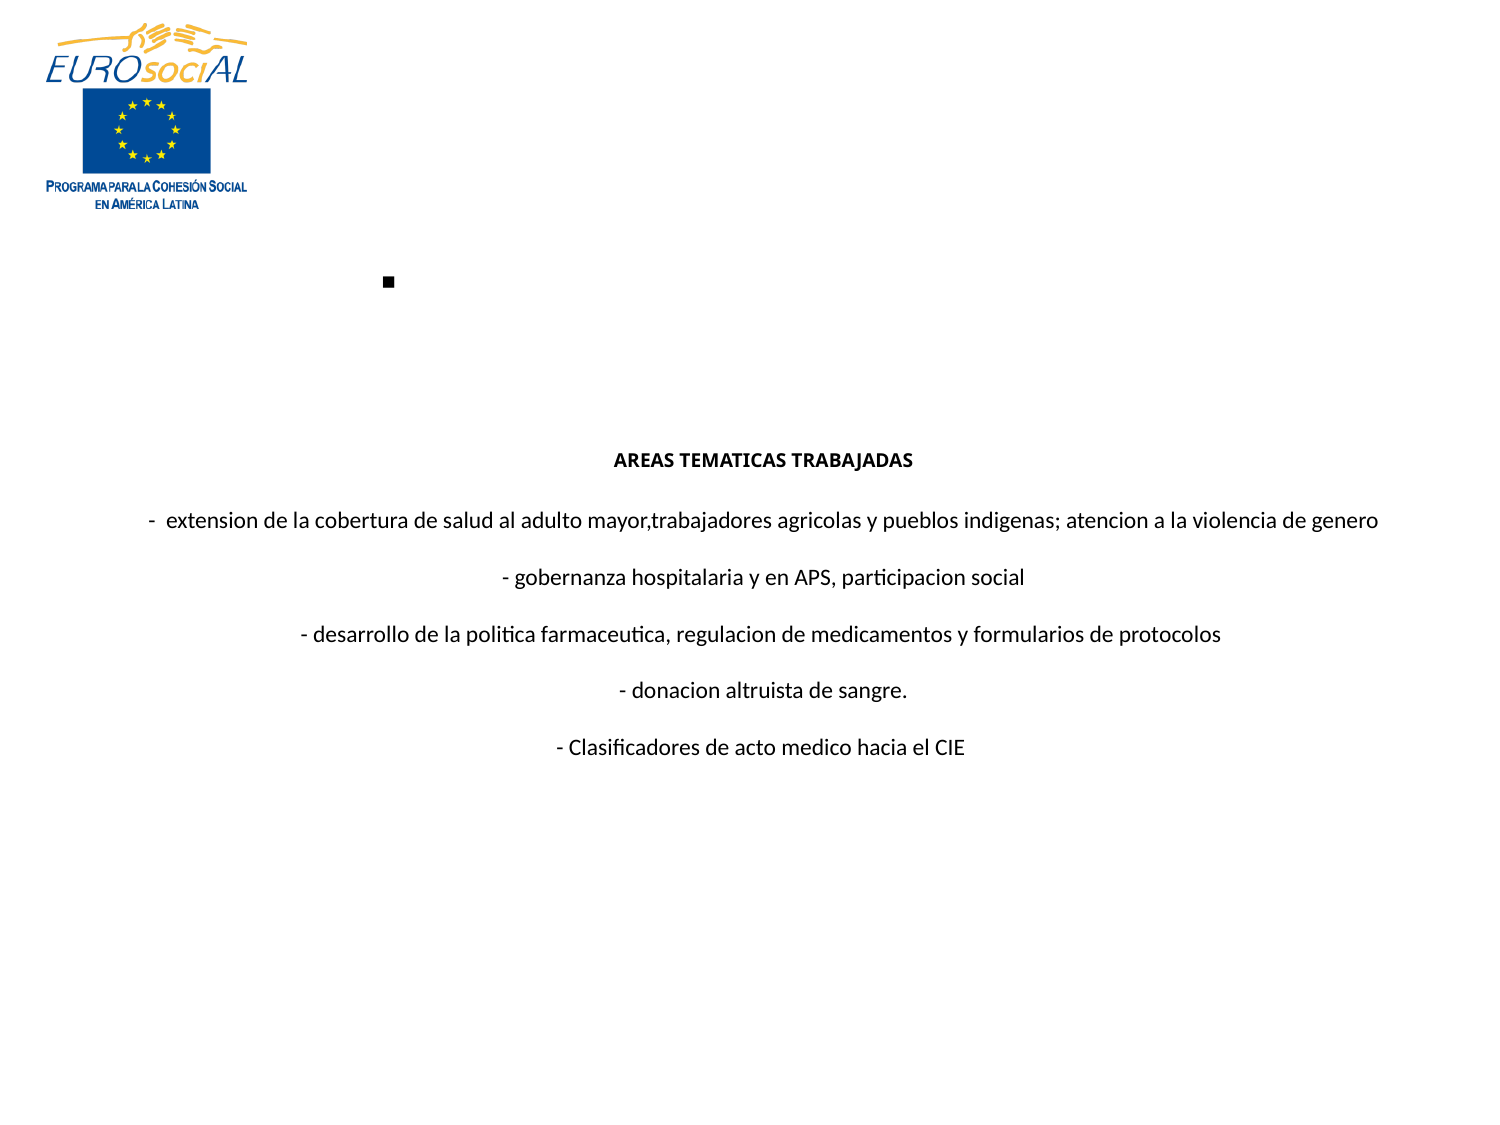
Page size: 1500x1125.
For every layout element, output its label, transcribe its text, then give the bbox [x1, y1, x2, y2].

title AREAS TEMATICAS TRABAJADAS - extension de la cobertura de salud al adulto mayor,trabajadores agricolas y pueblos indigenas; atencion a la violencia de genero - gobernanza hospitalaria y en APS, participacion social - desarrollo de la politica farmaceutica, regulacion de medicamentos y formularios de protocolos - donacion altruista de sangre. - Clasificadores de acto medico hacia el CIE [112, 255, 1400, 1000]
picture [46, 23, 247, 209]
